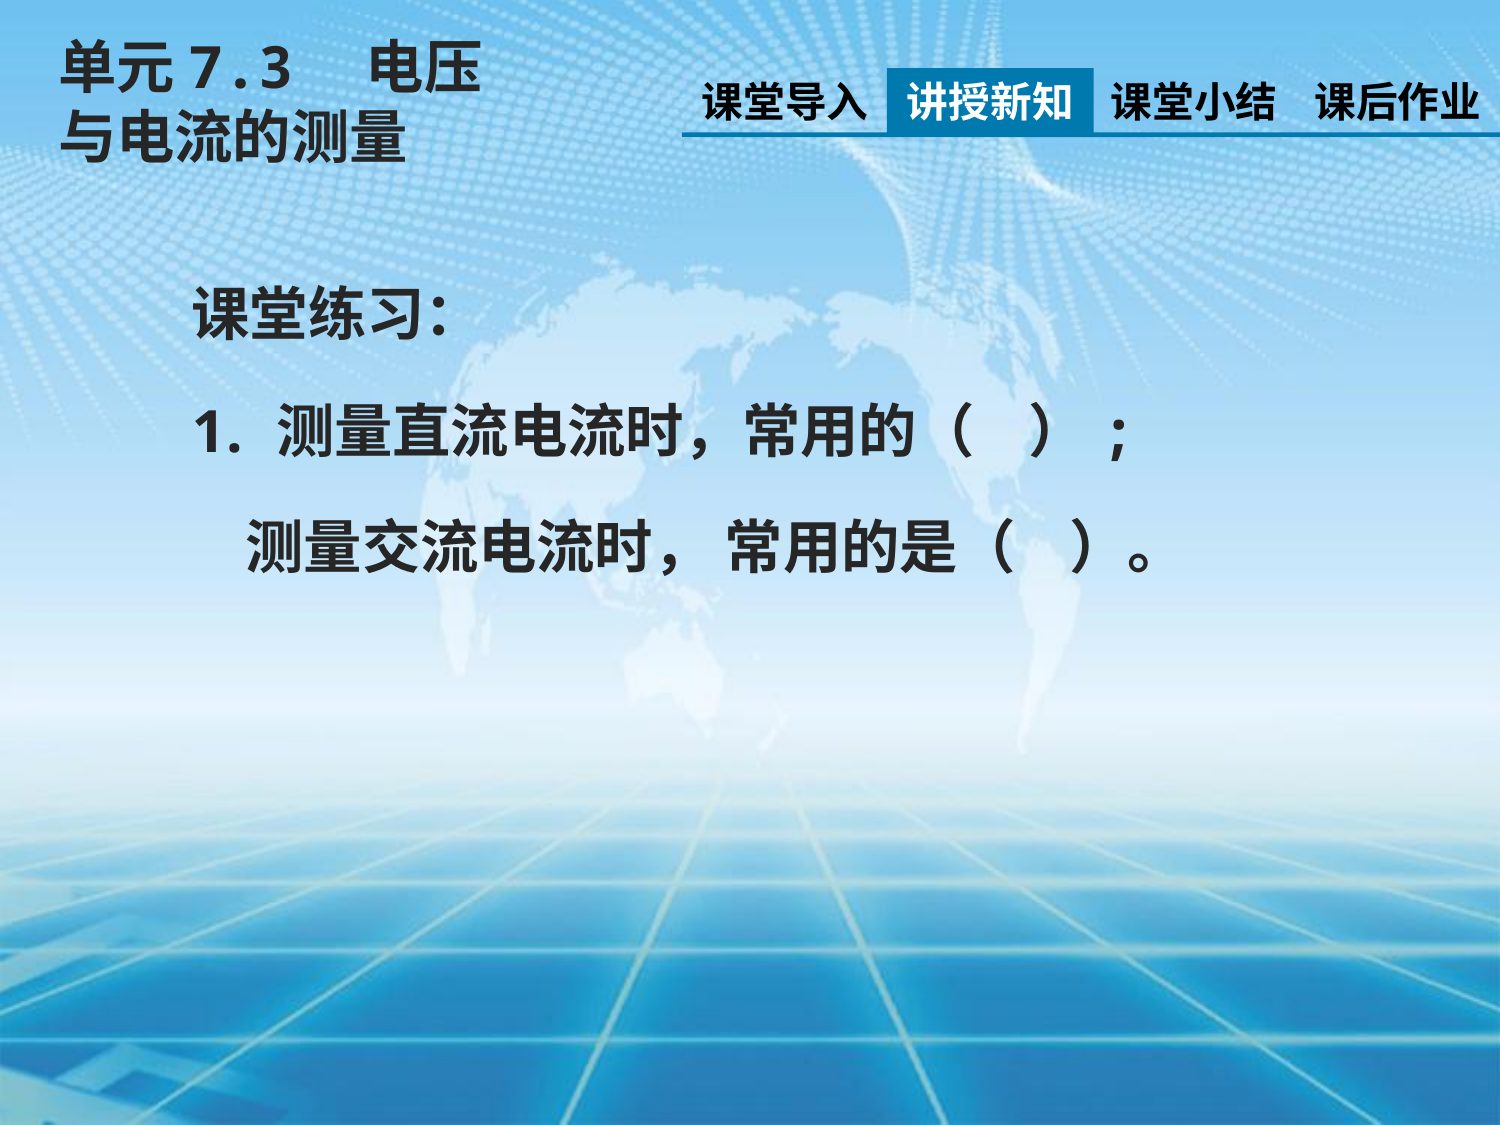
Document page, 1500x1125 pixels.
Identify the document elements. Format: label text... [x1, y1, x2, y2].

text_box 课堂练习： 测量直流电流时，常用的（ ）; 测量交流电流时， 常用的是（ ）。 [176, 234, 1358, 895]
picture [0, 0, 1500, 1125]
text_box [43, 22, 1500, 179]
